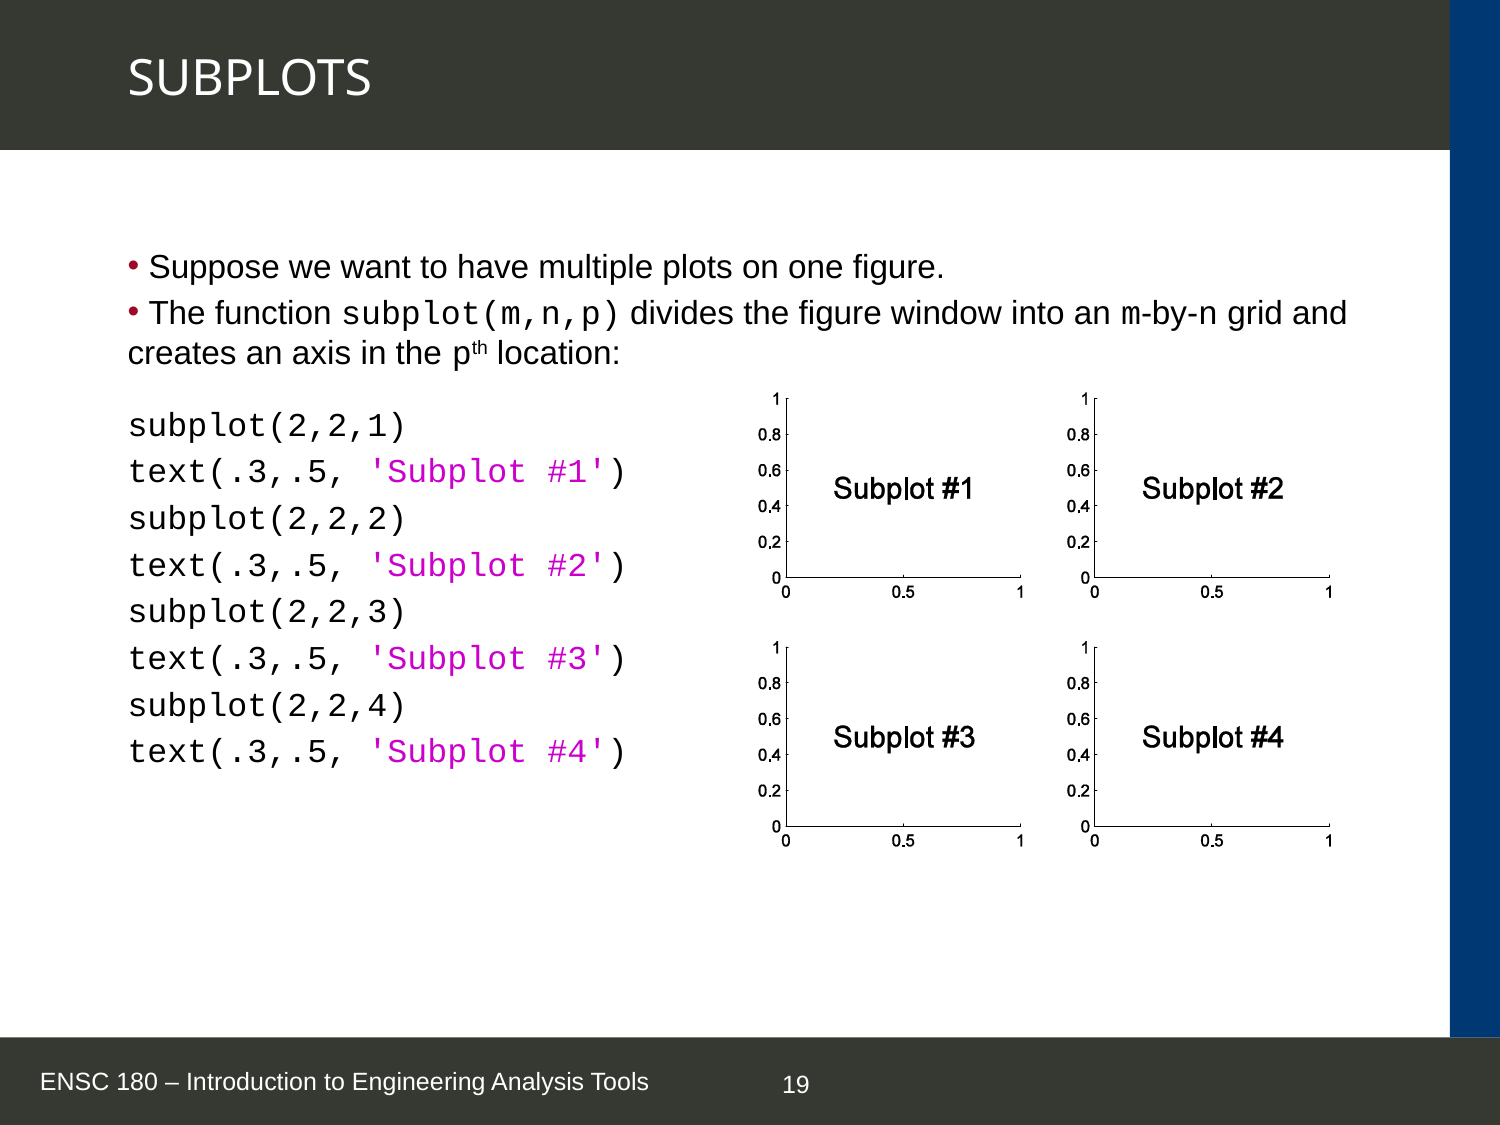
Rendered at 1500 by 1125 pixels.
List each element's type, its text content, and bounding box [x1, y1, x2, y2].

picture [694, 358, 1395, 885]
list Suppose we want to have multiple plots on one figure. The function subplot(m,n,p) divides the figure window into an m-by-n grid and creates an axis in the pth location: subplot(2,2,1) text(.3,.5, 'Subplot #1') subplot(2,2,2) text(.3,.5, 'Subplot #2') subplot(2,2,3) text(.3,.5, 'Subplot #3') subplot(2,2,4) text(.3,.5, 'Subplot #4') [112, 237, 1388, 1029]
footer ENSC 180 – Introduction to Engineering Analysis Tools [24, 1057, 740, 1113]
title SUBPLOTS [112, 37, 1450, 138]
